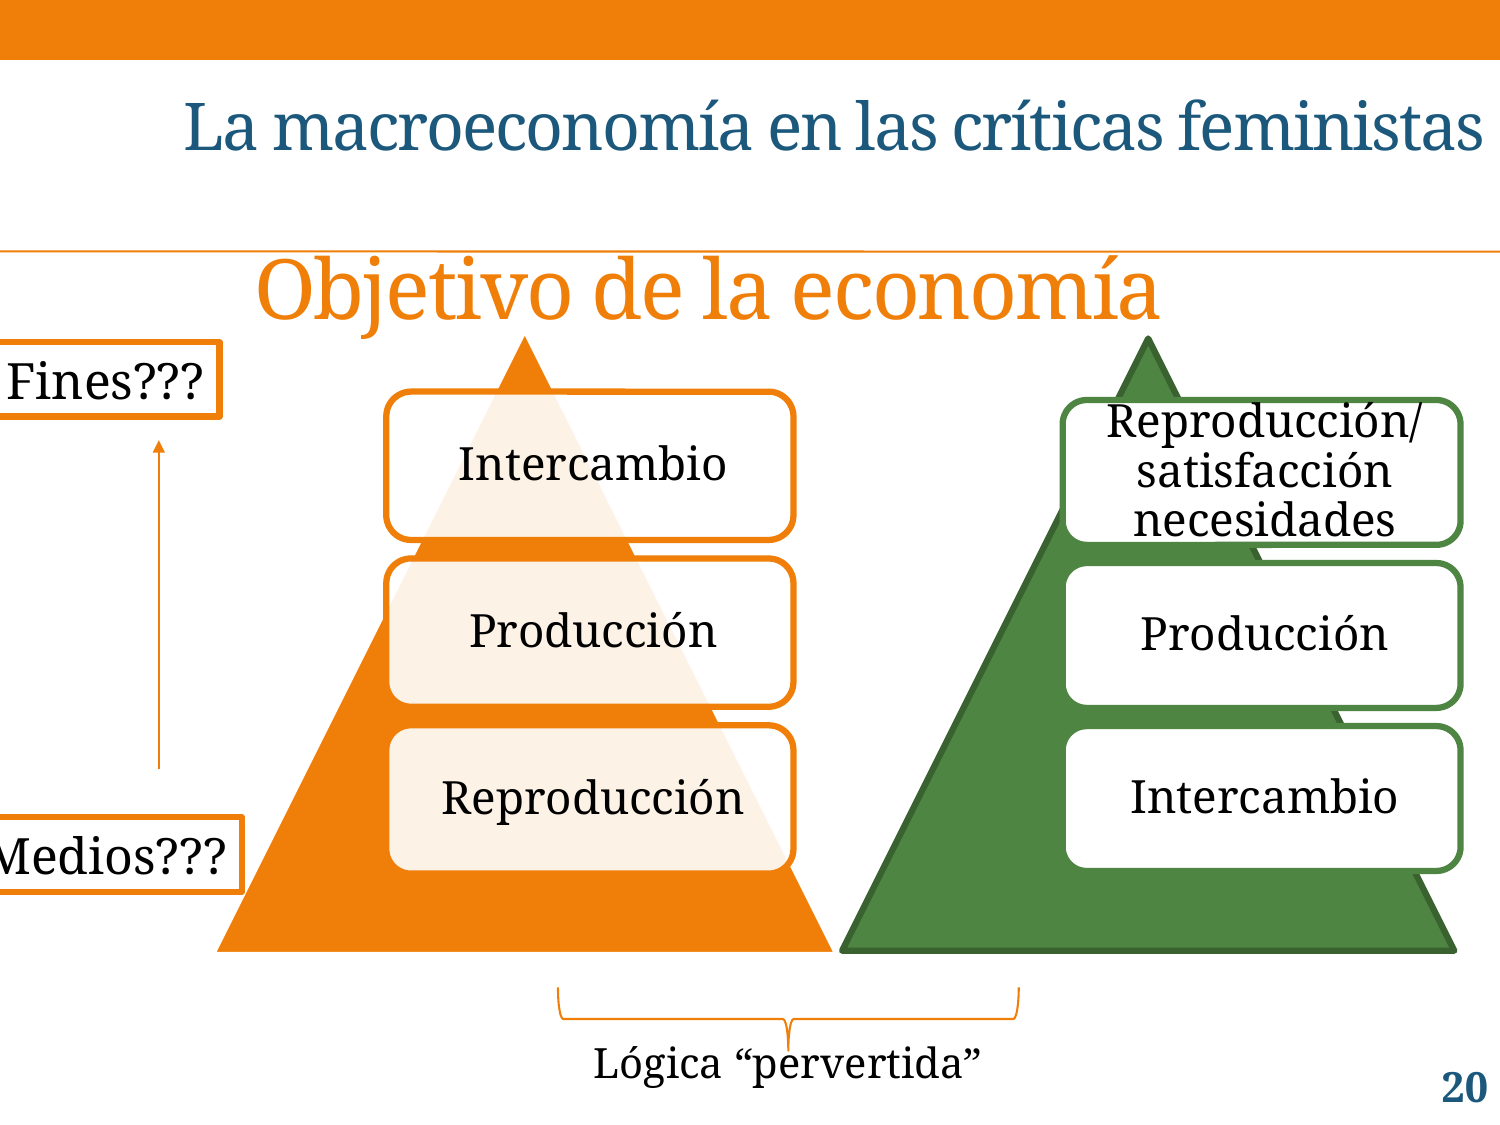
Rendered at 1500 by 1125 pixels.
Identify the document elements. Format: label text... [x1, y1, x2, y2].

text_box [31, 331, 718, 954]
title Objetivo de la economía [0, 205, 1180, 339]
text_box Medios??? [0, 814, 17, 895]
text_box Lógica “pervertida” [578, 1029, 998, 1094]
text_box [724, 341, 1494, 950]
text_box Fines??? [0, 339, 17, 420]
text_box [556, 987, 1020, 1029]
slide_number 20 [1328, 1062, 1500, 1116]
text_box La macroeconomía en las críticas feministas [76, 42, 1500, 206]
